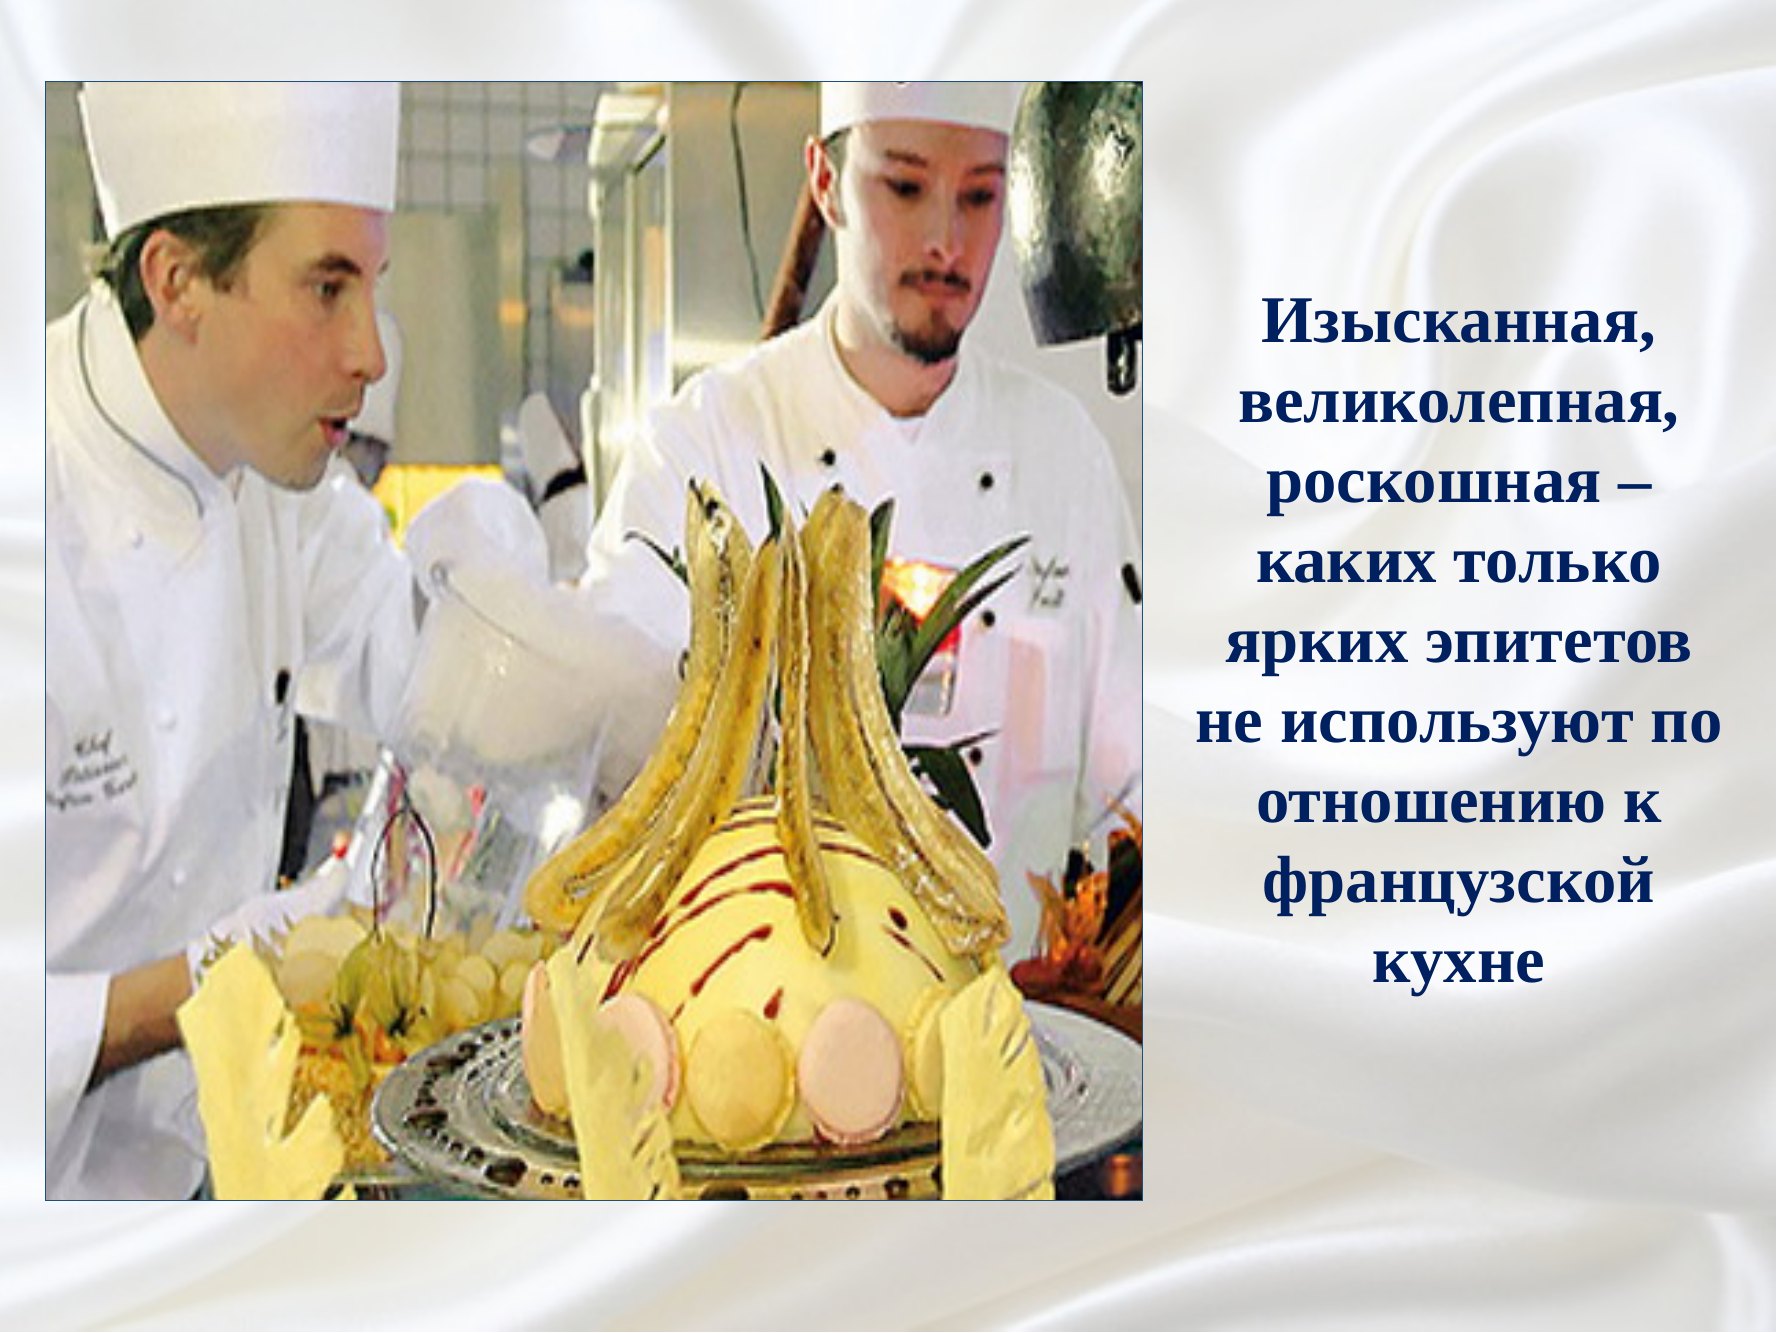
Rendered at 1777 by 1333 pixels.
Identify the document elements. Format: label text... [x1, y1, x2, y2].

picture [45, 81, 1143, 1201]
text_box Изысканная, великолепная, роскошная – каких только ярких эпитетов не используют по отношению к французской кухне [1170, 268, 1749, 1003]
